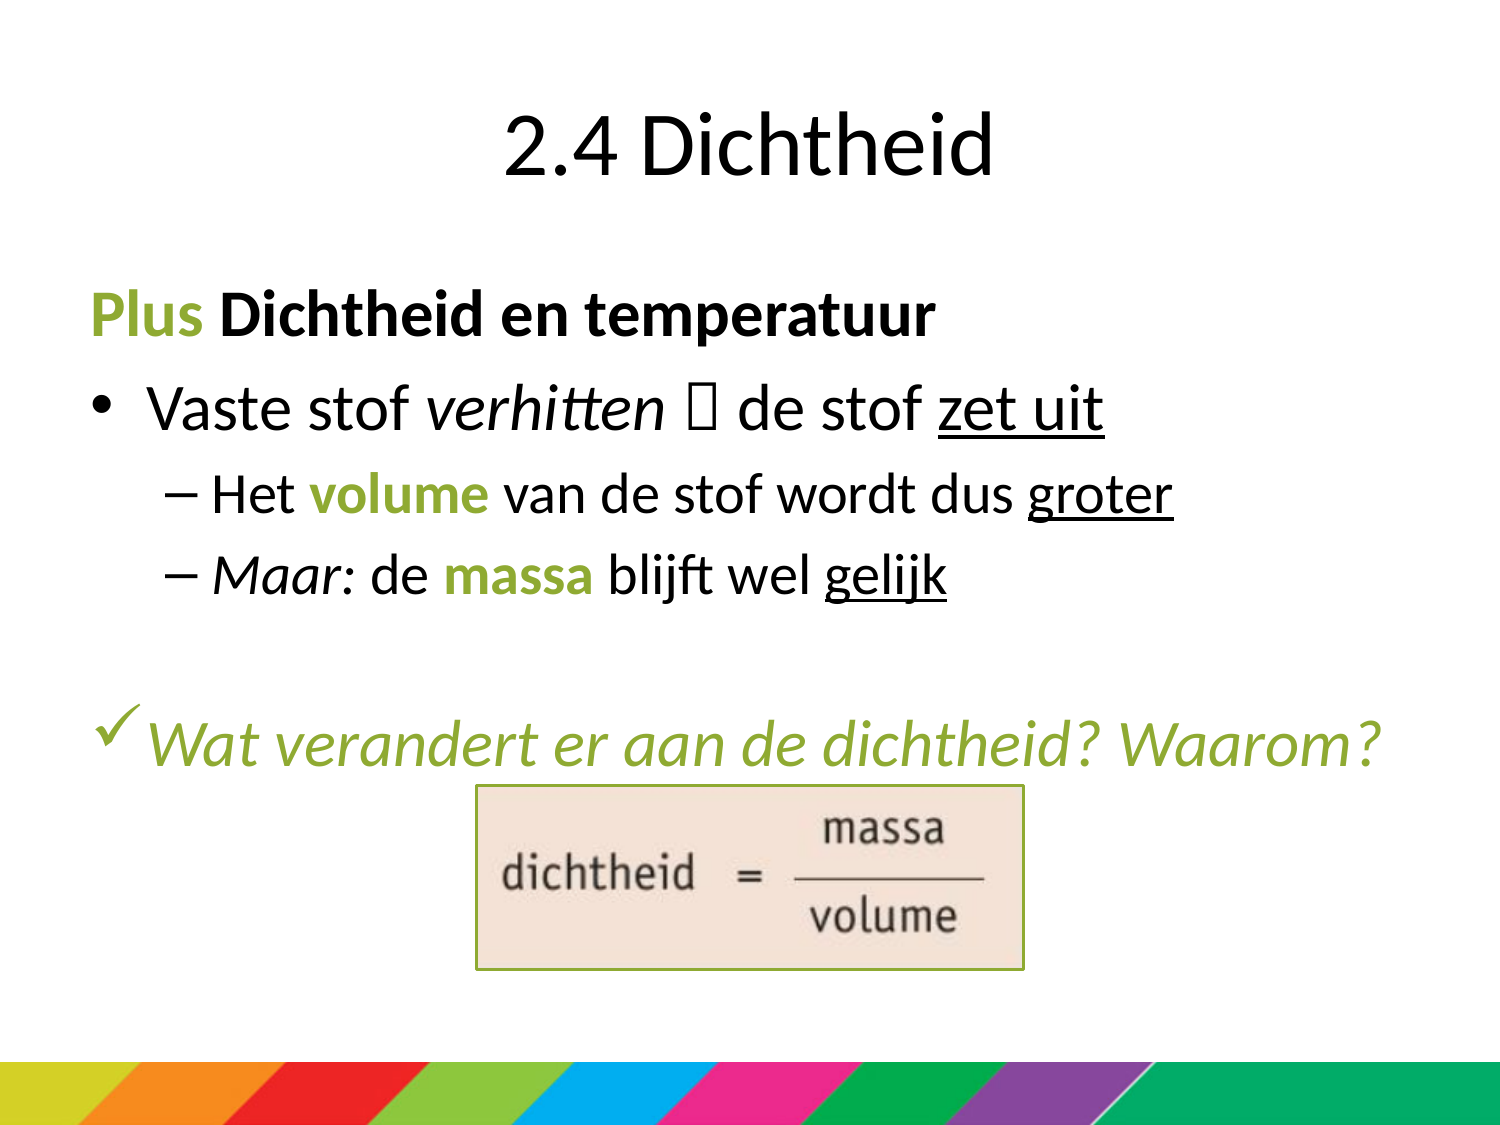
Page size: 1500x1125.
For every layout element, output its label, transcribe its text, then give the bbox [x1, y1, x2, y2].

list Plus Dichtheid en temperatuur Vaste stof verhitten  de stof zet uit Het volume van de stof wordt dus groter Maar: de massa blijft wel gelijk Wat verandert er aan de dichtheid? Waarom? [75, 262, 1425, 1005]
picture [0, 1062, 574, 1125]
picture [477, 786, 1022, 969]
picture [656, 1062, 1500, 1125]
title 2.4 Dichtheid [75, 45, 1425, 233]
